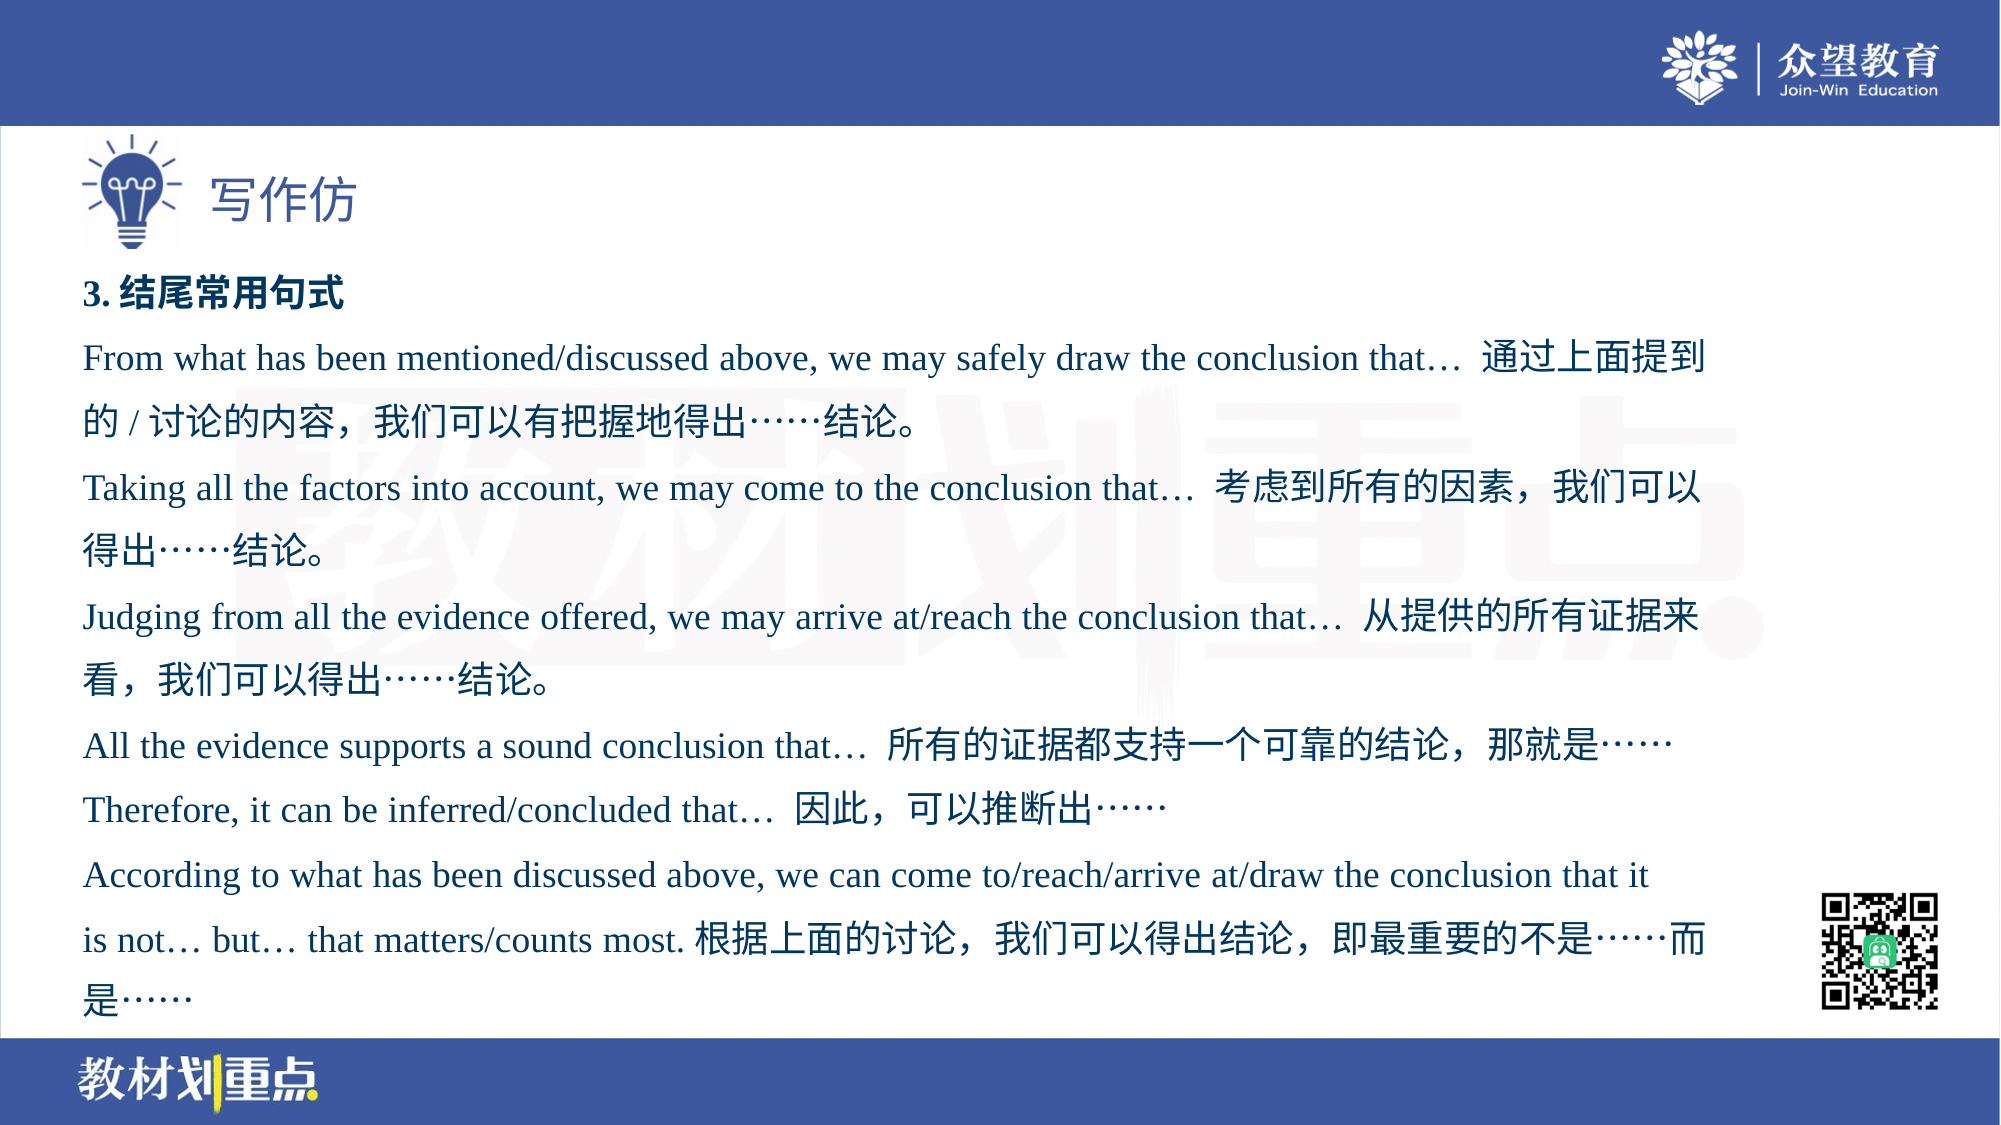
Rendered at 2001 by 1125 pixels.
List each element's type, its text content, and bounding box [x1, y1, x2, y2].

picture [0, 0, 2000, 1125]
text_box 3.结尾常用句式 From what has been mentioned/discussed above, we may safely draw the conclusion that… 通过上面提到 的/讨论的内容，我们可以有把握地得出……结论。 Taking all the factors into account, we may come to the conclusion that… 考虑到所有的因素，我们可以 得出……结论。 Judging from all the evidence offered, we may arrive at/reach the conclusion that… 从提供的所有证据来 看，我们可以得出……结论。 All the evidence supports a sound conclusion that… 所有的证据都支持一个可靠的结论，那就是…… Therefore, it can be inferred/concluded that… 因此，可以推断出…… According to what has been discussed above, we can come to/reach/arrive at/draw the conclusion that it is not… but… that matters/counts most.根据上面的讨论，我们可以得出结论，即最重要的不是……而 是…… [82, 248, 1817, 1013]
